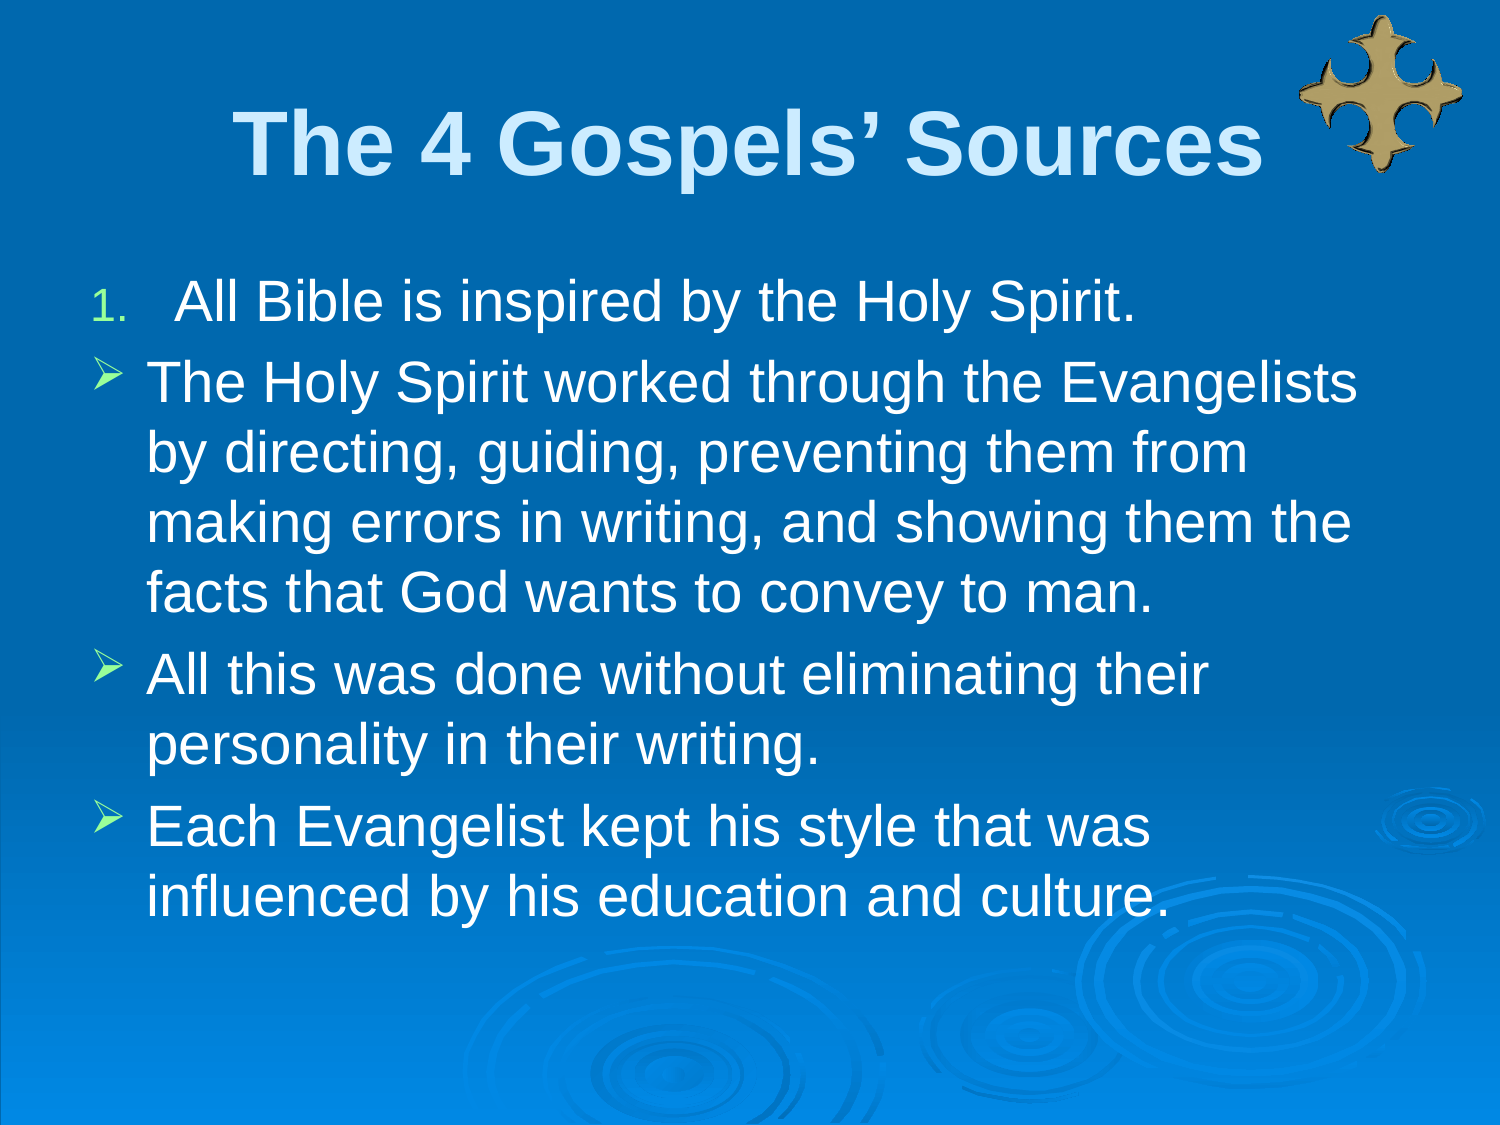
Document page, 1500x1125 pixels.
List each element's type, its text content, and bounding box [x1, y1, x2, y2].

list All Bible is inspired by the Holy Spirit. The Holy Spirit worked through the Evangelists by directing, guiding, preventing them from making errors in writing, and showing them the facts that God wants to convey to man. All this was done without eliminating their personality in their writing. Each Evangelist kept his style that was influenced by his education and culture. [74, 255, 1426, 1024]
title The 4 Gospels’ Sources [74, 45, 1426, 233]
picture [1293, 0, 1471, 188]
